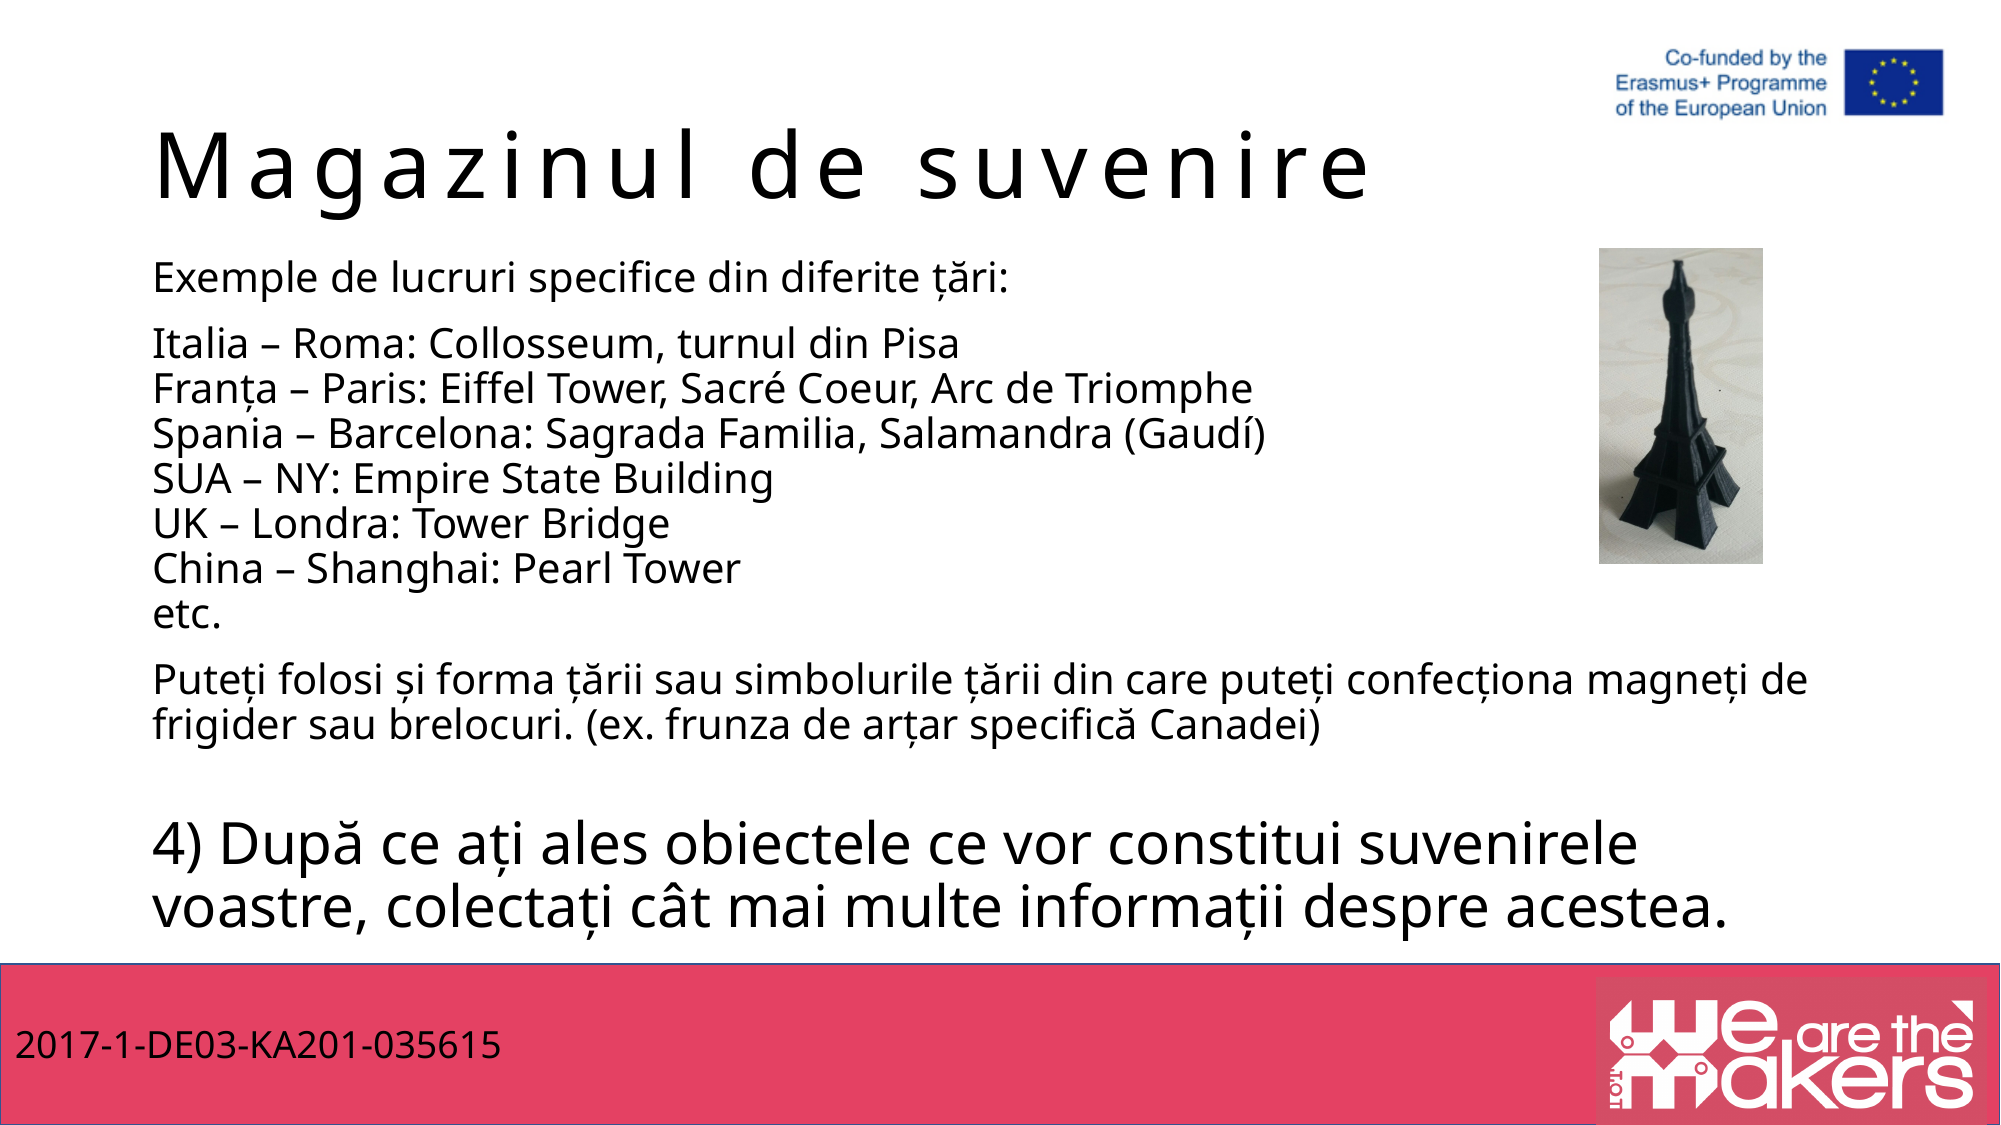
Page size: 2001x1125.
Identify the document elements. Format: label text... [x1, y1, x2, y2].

text_box [0, 963, 2000, 1125]
text_box [500, 509, 1500, 615]
picture [1596, 977, 1987, 1125]
text_box 2017-1-DE03-KA201-035615 [0, 1013, 581, 1074]
picture [1599, 248, 1763, 564]
picture [1596, 30, 1961, 136]
list Exemple de lucruri specifice din diferite țări: Italia – Roma: Collosseum, turnul din Pisa Franța – Paris: Eiffel Tower, Sacré Coeur, Arc de Triomphe Spania – Barcelona: Sagrada Familia, Salamandra (Gaudí) SUA – NY: Empire State Building UK – Londra: Tower Bridge China – Shanghai: Pearl Tower etc. Puteți folosi și forma țării sau simbolurile țării din care puteți confecționa magneți de frigider sau brelocuri. (ex. frunza de arțar specifică Canadei) 4) După ce ați ales obiectele ce vor constitui suvenirele voastre, colectați cât mai multe informații despre acestea. [137, 248, 1863, 963]
title Magazinul de suvenire [137, 59, 1863, 248]
